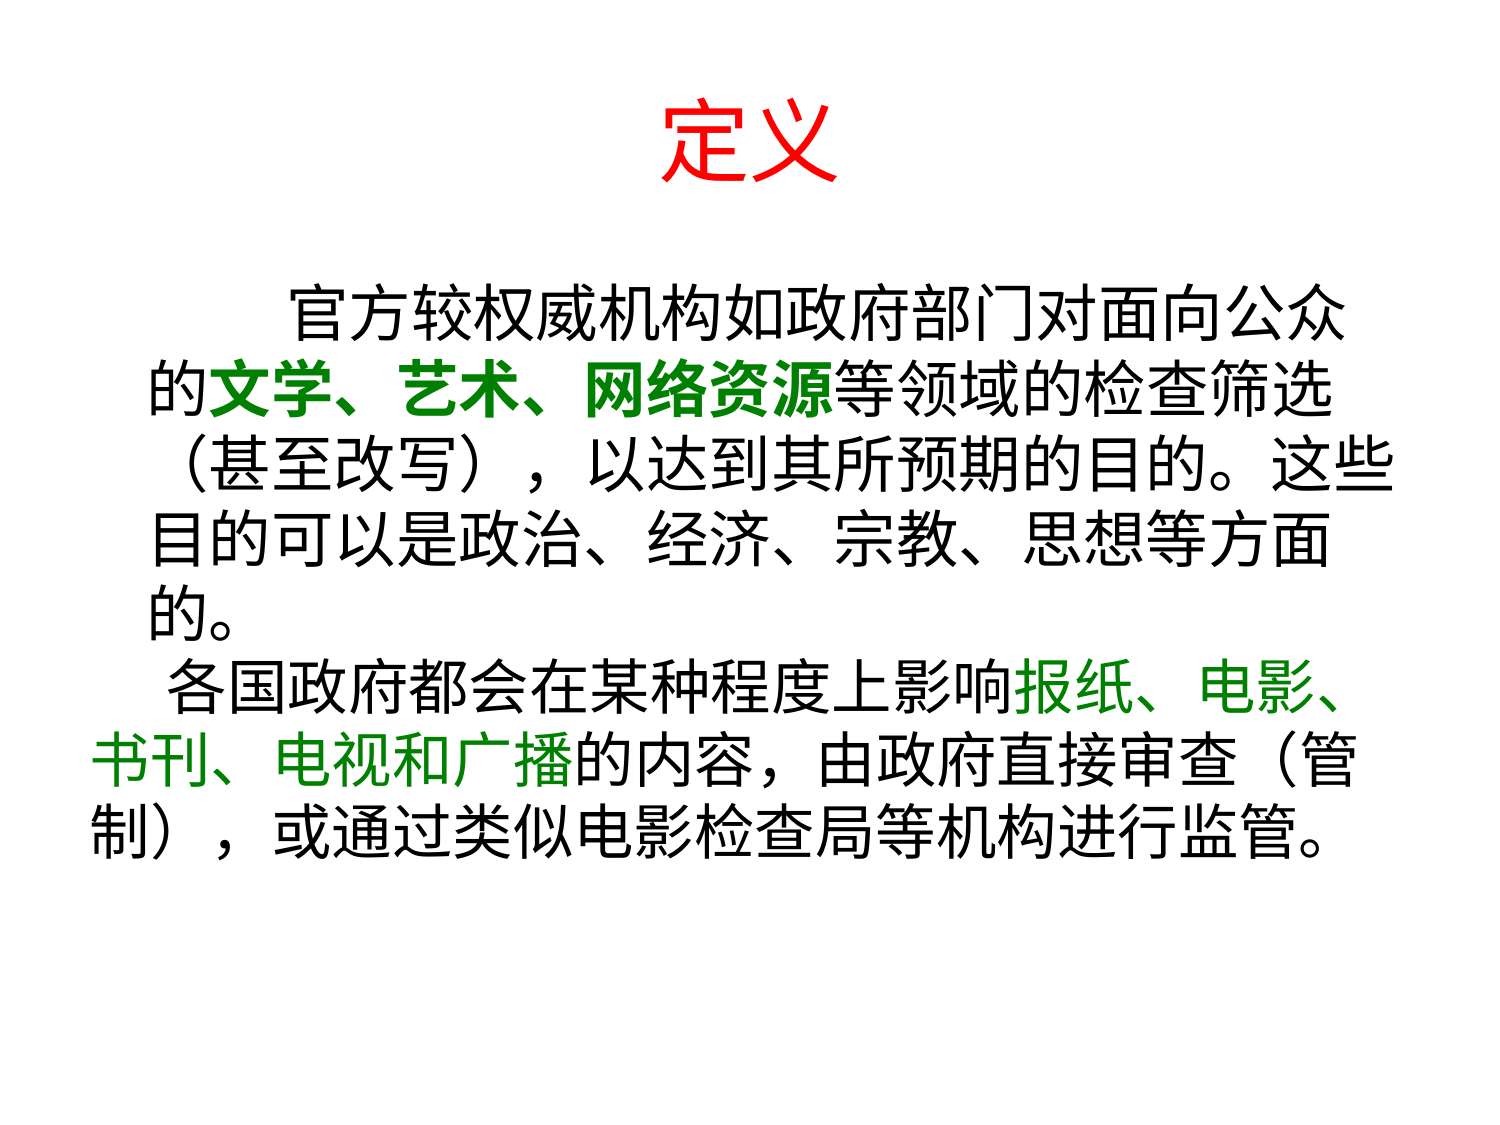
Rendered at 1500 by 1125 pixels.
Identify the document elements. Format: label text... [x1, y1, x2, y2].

title 定义 [74, 44, 1426, 233]
list 官方较权威机构如政府部门对面向公众的文学、艺术、网络资源等领域的检查筛选（甚至改写），以达到其所预期的目的。这些目的可以是政治、经济、宗教、思想等方面的。 [74, 262, 1426, 606]
text_box 各国政府都会在某种程度上影响报纸、电影、书刊、电视和广播的内容，由政府直接审查（管制），或通过类似电影检查局等机构进行监管。 [74, 641, 1425, 875]
